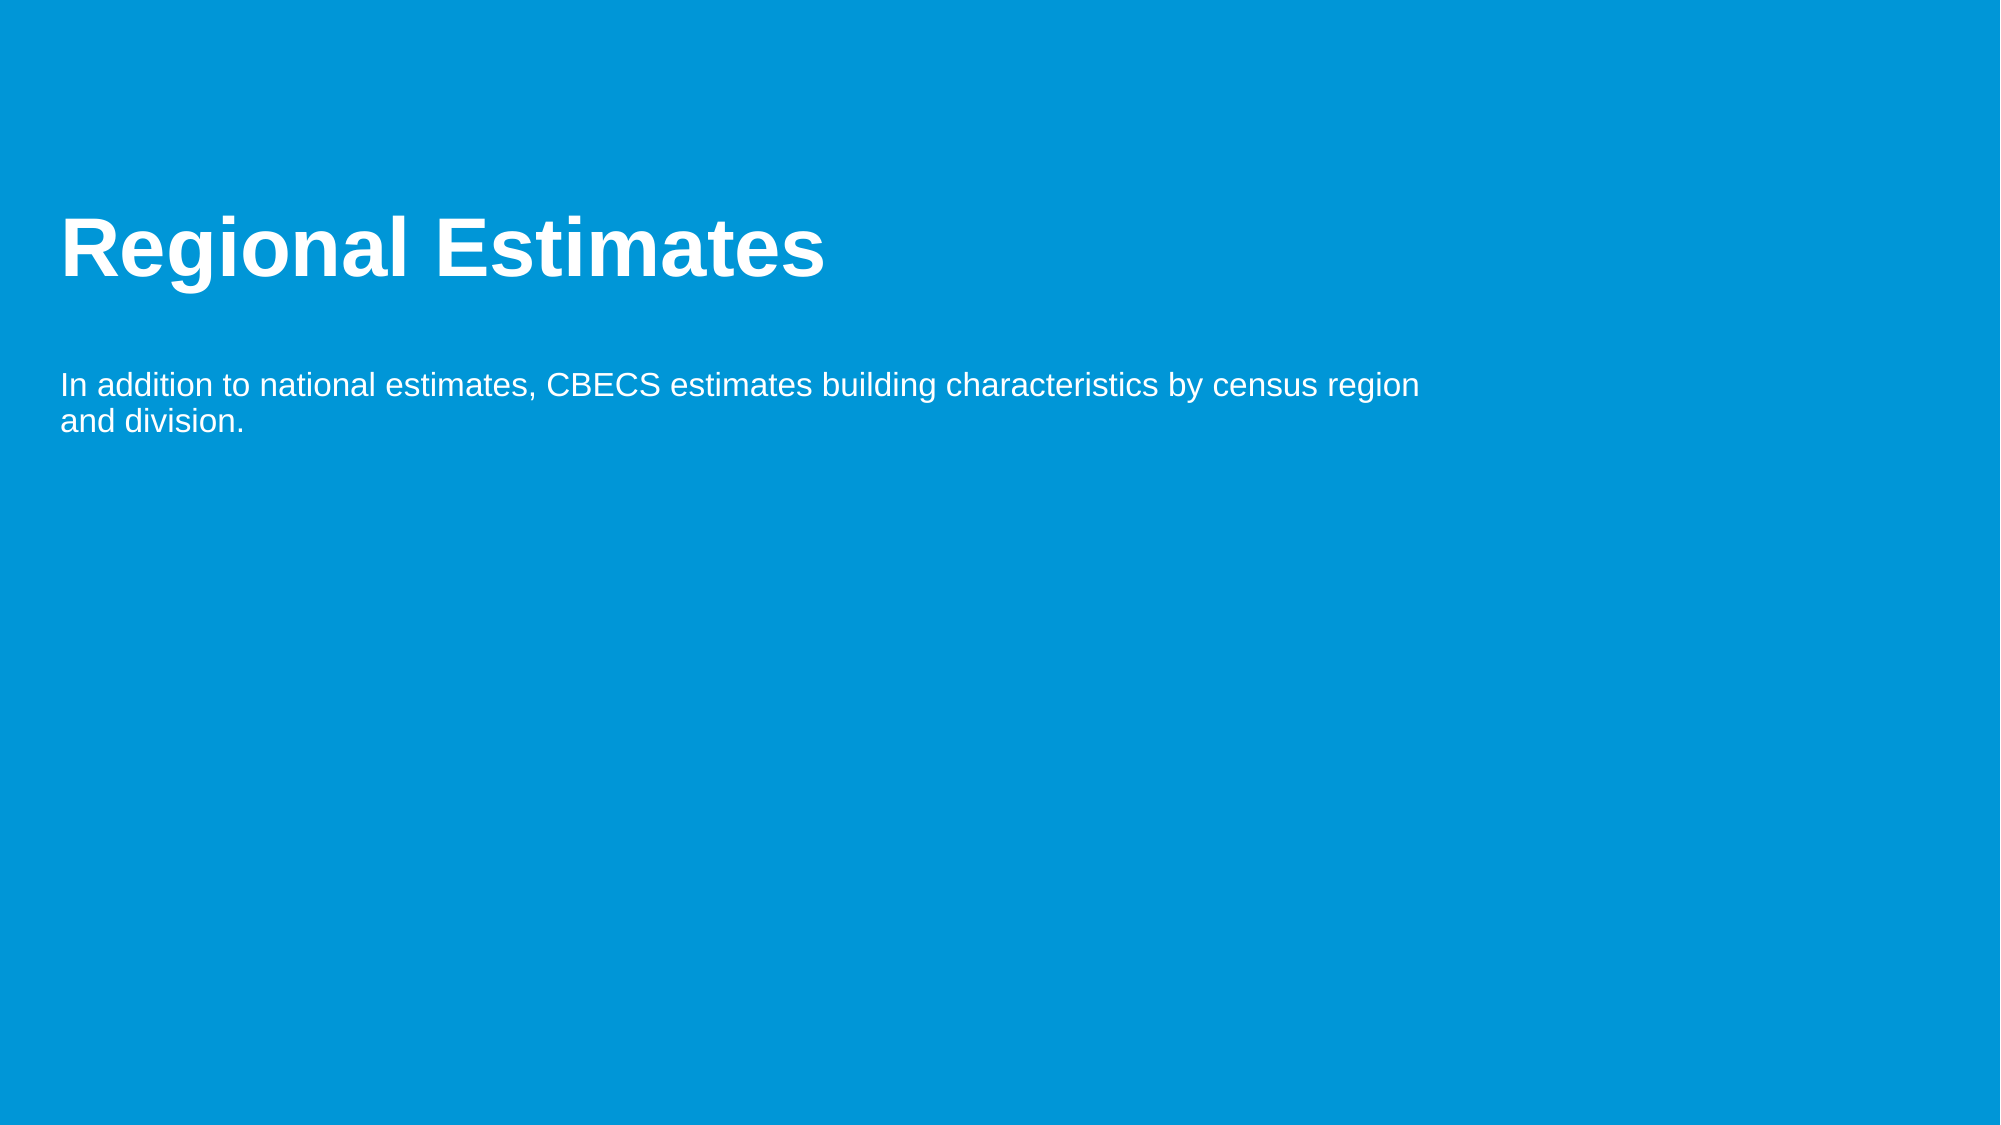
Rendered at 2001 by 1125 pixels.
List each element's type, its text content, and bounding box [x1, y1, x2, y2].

list In addition to national estimates, CBECS estimates building characteristics by census region and division. [44, 360, 1446, 1003]
title Regional Estimates [44, 57, 1446, 303]
